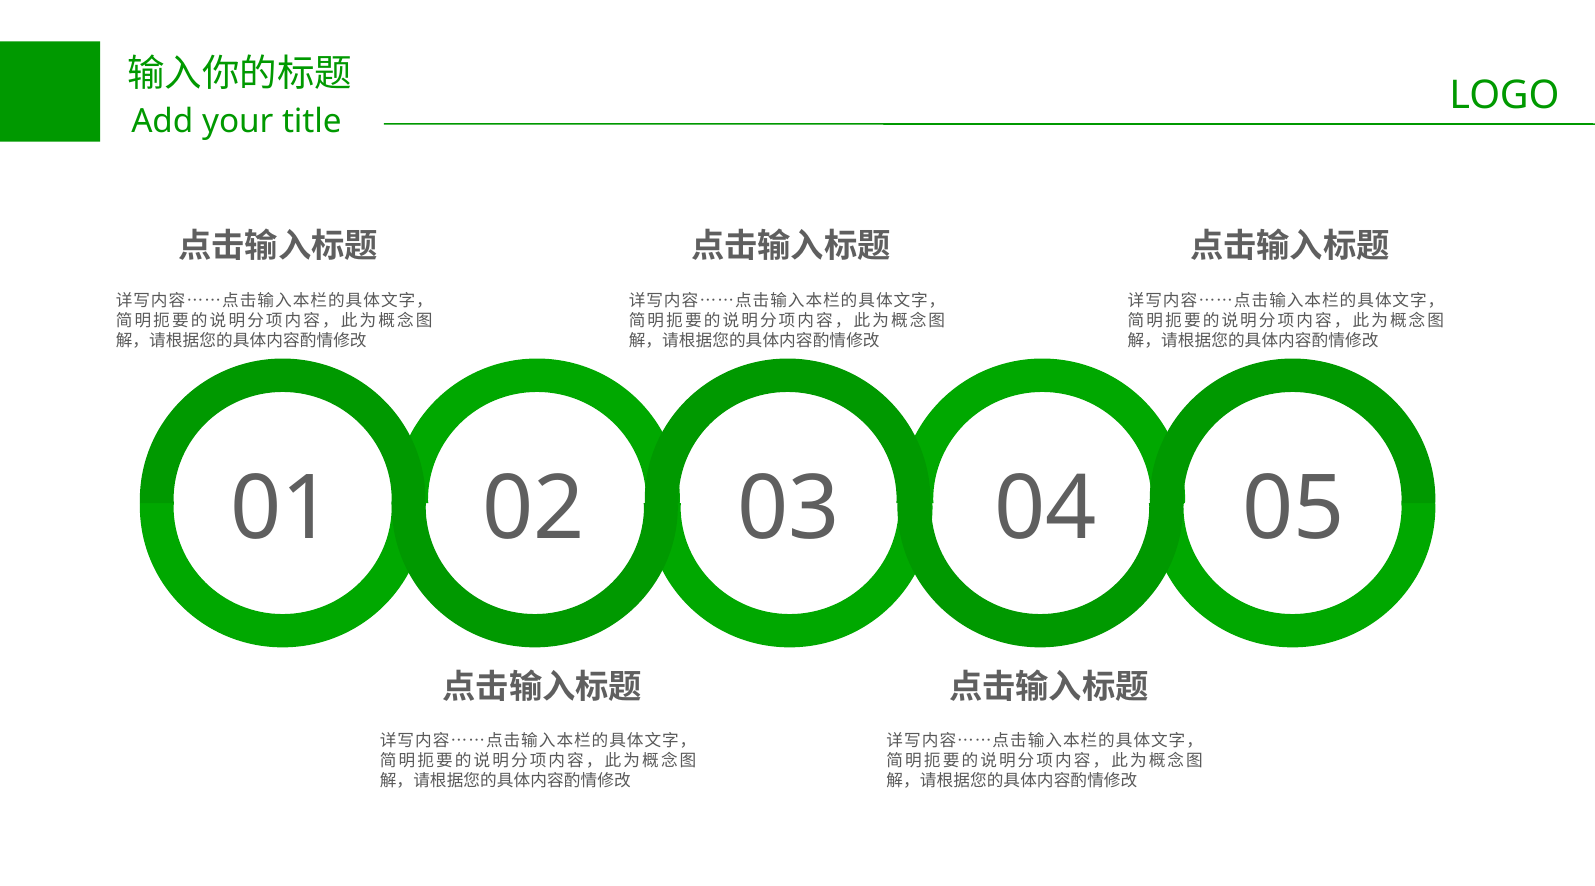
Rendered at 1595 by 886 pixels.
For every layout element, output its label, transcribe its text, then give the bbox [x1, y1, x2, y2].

text_box [915, 358, 1167, 504]
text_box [868, 659, 1230, 818]
text_box [139, 385, 426, 504]
text_box [1167, 504, 1436, 648]
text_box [361, 659, 723, 818]
text_box [1149, 385, 1436, 504]
text_box 02 [469, 443, 599, 563]
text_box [1109, 218, 1471, 377]
text_box 03 [724, 443, 853, 563]
text_box [410, 358, 662, 504]
text_box [391, 503, 678, 648]
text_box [610, 218, 972, 377]
text_box 05 [1229, 443, 1358, 563]
text_box 01 [217, 443, 346, 563]
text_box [97, 218, 459, 377]
text_box [897, 503, 1184, 648]
text_box 04 [981, 443, 1110, 563]
text_box [139, 504, 409, 648]
text_box [644, 385, 931, 504]
text_box [662, 503, 915, 648]
